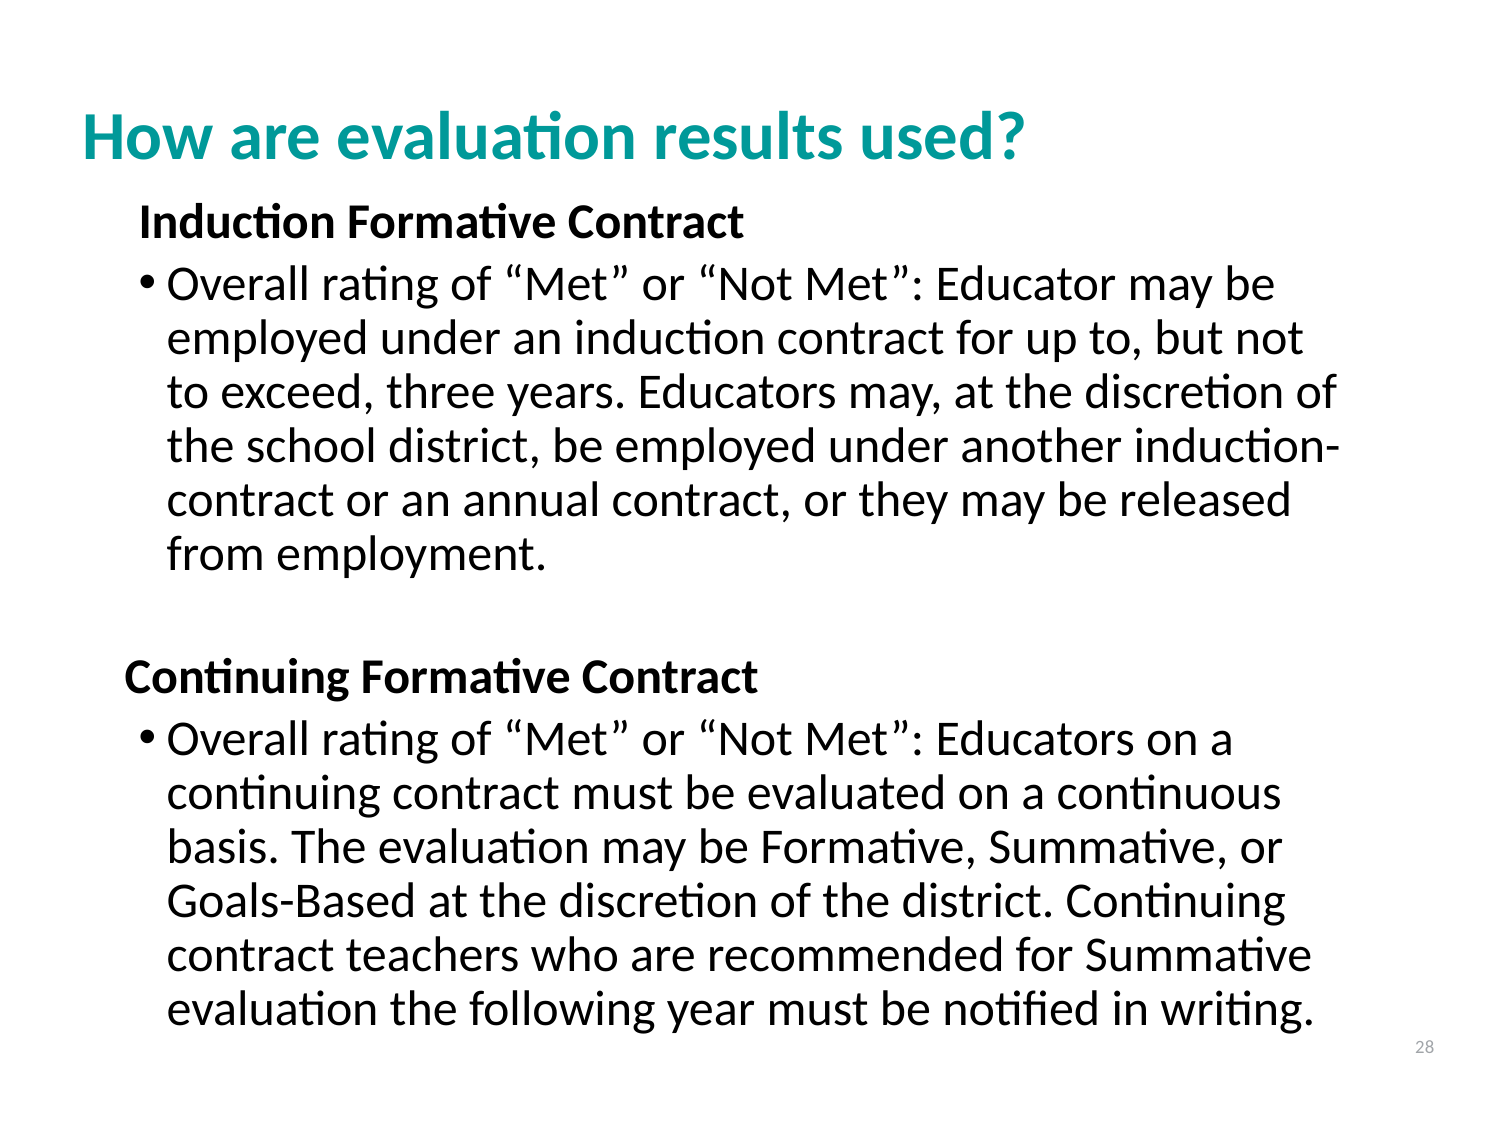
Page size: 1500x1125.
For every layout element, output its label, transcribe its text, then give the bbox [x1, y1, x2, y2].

list Induction Formative Contract Overall rating of “Met” or “Not Met”: Educator may be employed under an induction contract for up to, but not to exceed, three years. Educators may, at the discretion of the school district, be employed under another induction-contract or an annual contract, or they may be released from employment. Continuing Formative Contract Overall rating of “Met” or “Not Met”: Educators on a continuing contract must be evaluated on a continuous basis. The evaluation may be Formative, Summative, or Goals-Based at the discretion of the district. Continuing contract teachers who are recommended for Summative evaluation the following year must be notified in writing. [82, 195, 1357, 685]
title How are evaluation results used? [82, 69, 1201, 174]
slide_number 28 [1096, 1016, 1435, 1076]
